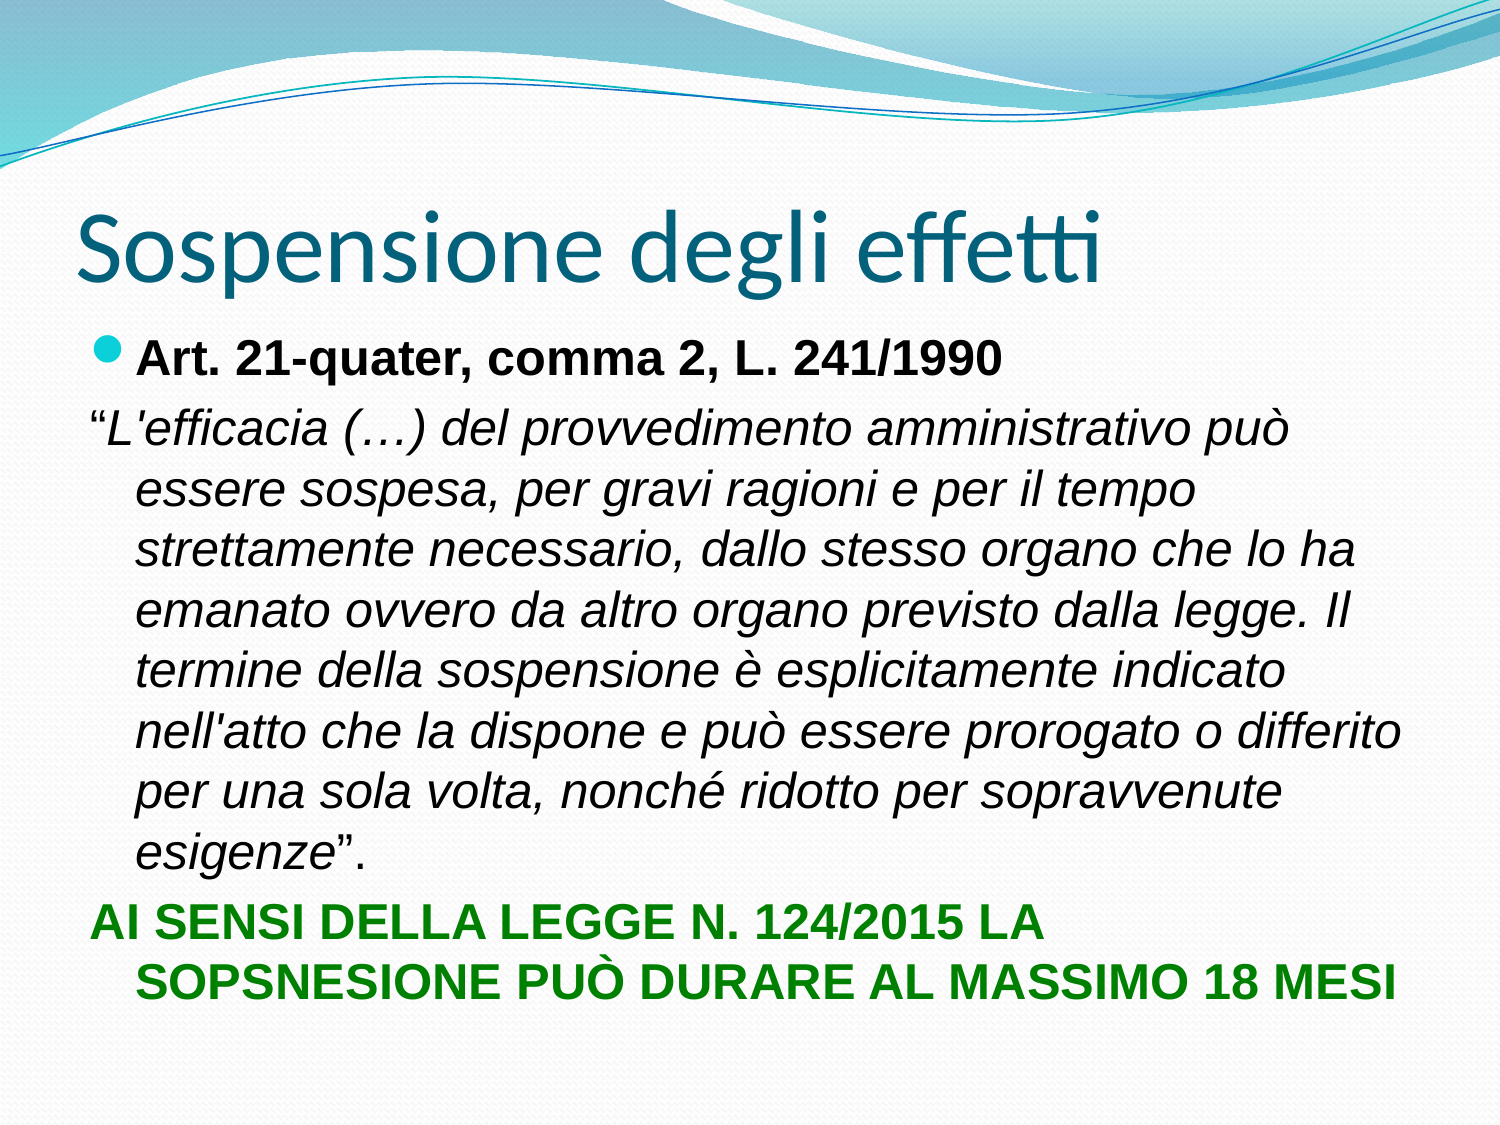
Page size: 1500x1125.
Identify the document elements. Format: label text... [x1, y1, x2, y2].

list Art. 21-quater, comma 2, L. 241/1990 “L'efficacia (…) del provvedimento amministrativo può essere sospesa, per gravi ragioni e per il tempo strettamente necessario, dallo stesso organo che lo ha emanato ovvero da altro organo previsto dalla legge. Il termine della sospensione è esplicitamente indicato nell'atto che la dispone e può essere prorogato o differito per una sola volta, nonché ridotto per sopravvenute esigenze”. AI SENSI DELLA LEGGE N. 124/2015 LA SOPSNESIONE PUÒ DURARE AL MASSIMO 18 MESI [75, 317, 1425, 1038]
title Sospensione degli effetti [75, 115, 1425, 303]
